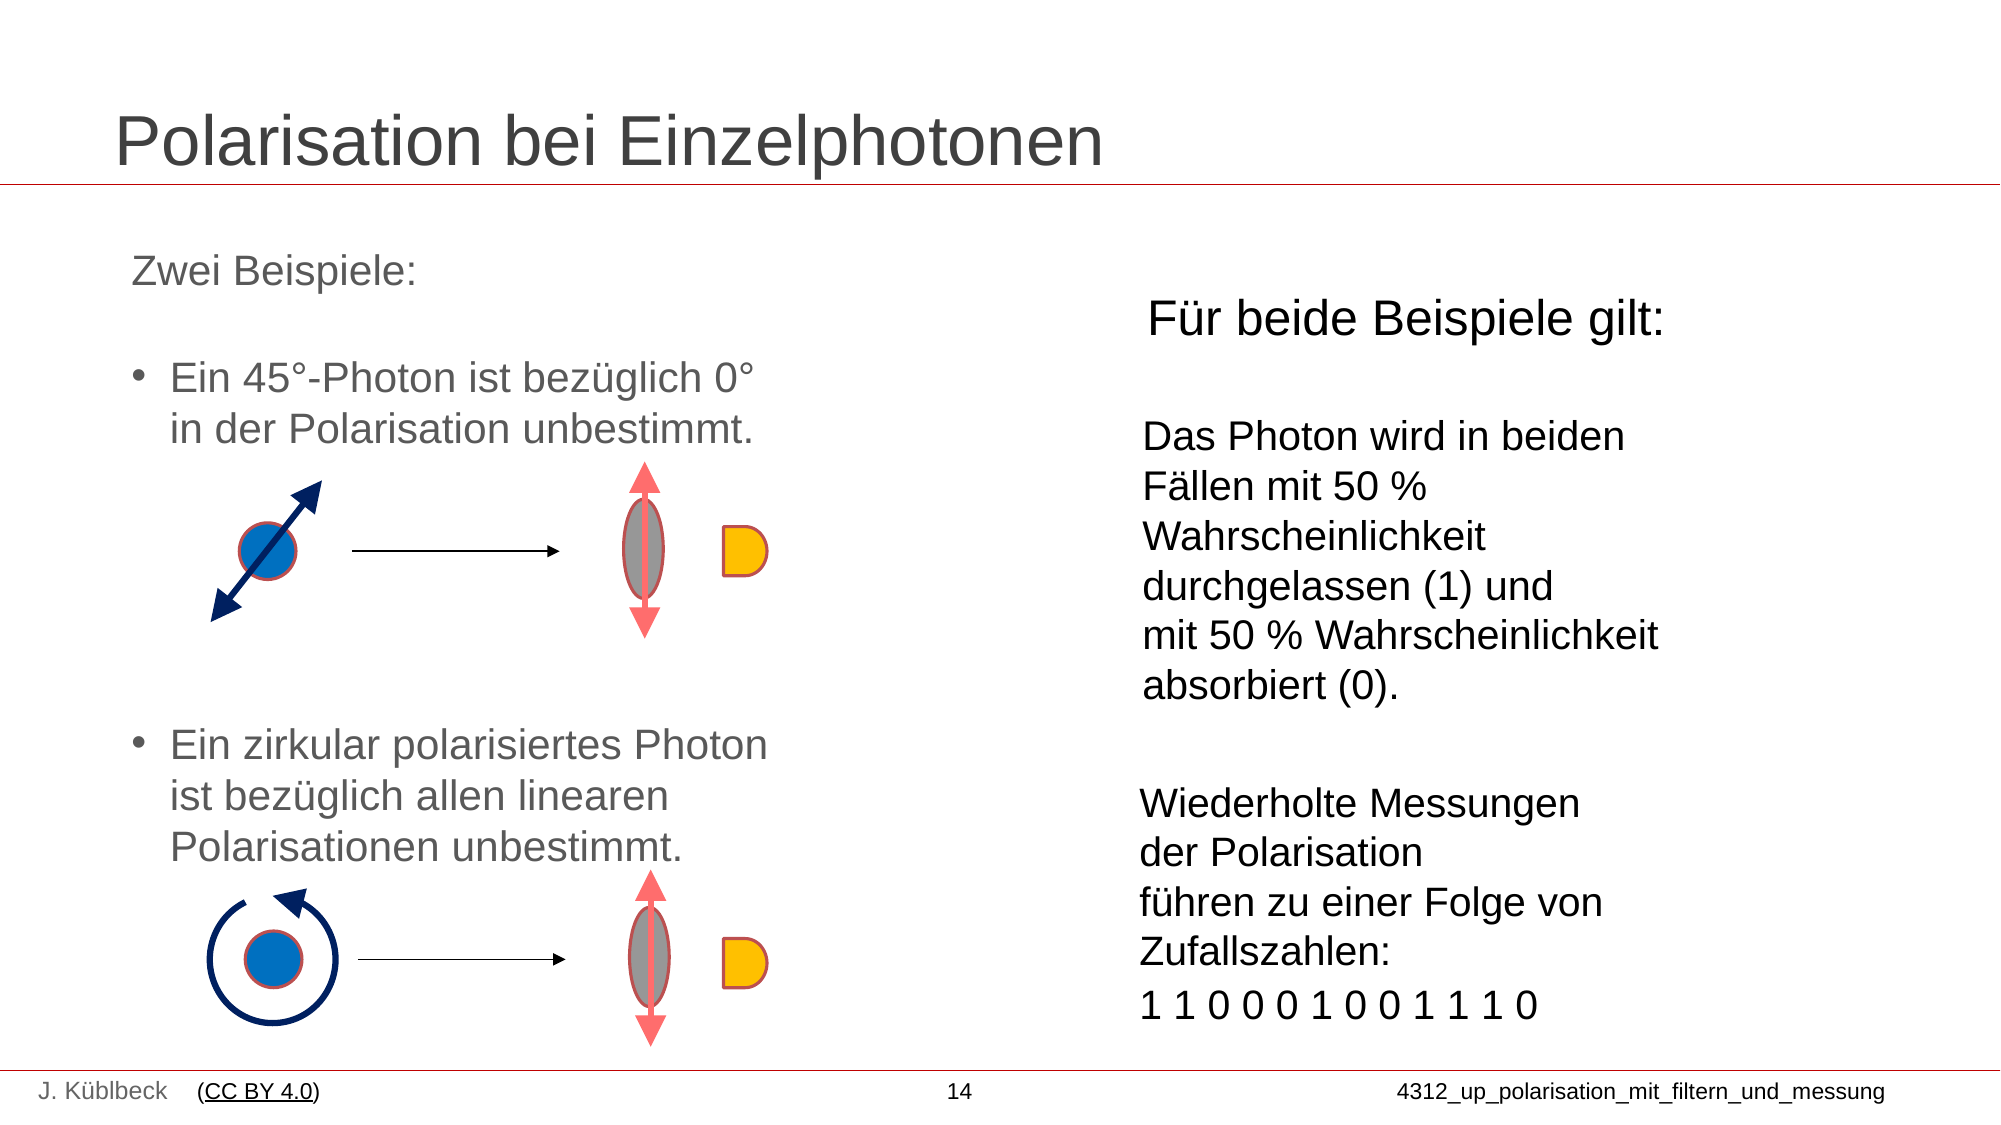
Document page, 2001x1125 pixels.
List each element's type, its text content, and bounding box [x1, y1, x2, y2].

list Zwei Beispiele: Ein 45°-Photon ist bezüglich 0° in der Polarisation unbestimmt. Ein zirkular polarisiertes Photon ist bezüglich allen linearen Polarisationen unbestimmt. [99, 235, 1900, 879]
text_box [209, 869, 768, 1047]
title Polarisation bei Einzelphotonen [99, 90, 1900, 185]
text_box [210, 461, 664, 639]
text_box Wiederholte Messungen der Polarisation führen zu einer Folge von Zufallszahlen: 1 1 0 0 0 1 0 0 1 1 1 0 [1064, 769, 1727, 1035]
text_box Das Photon wird in beiden Fällen mit 50 % Wahrscheinlichkeit durchgelassen (1) und mit 50 % Wahrscheinlichkeit absorbiert (0). [1067, 401, 1729, 769]
text_box Für beide Beispiele gilt: [1064, 277, 1727, 385]
text_box [721, 525, 769, 578]
